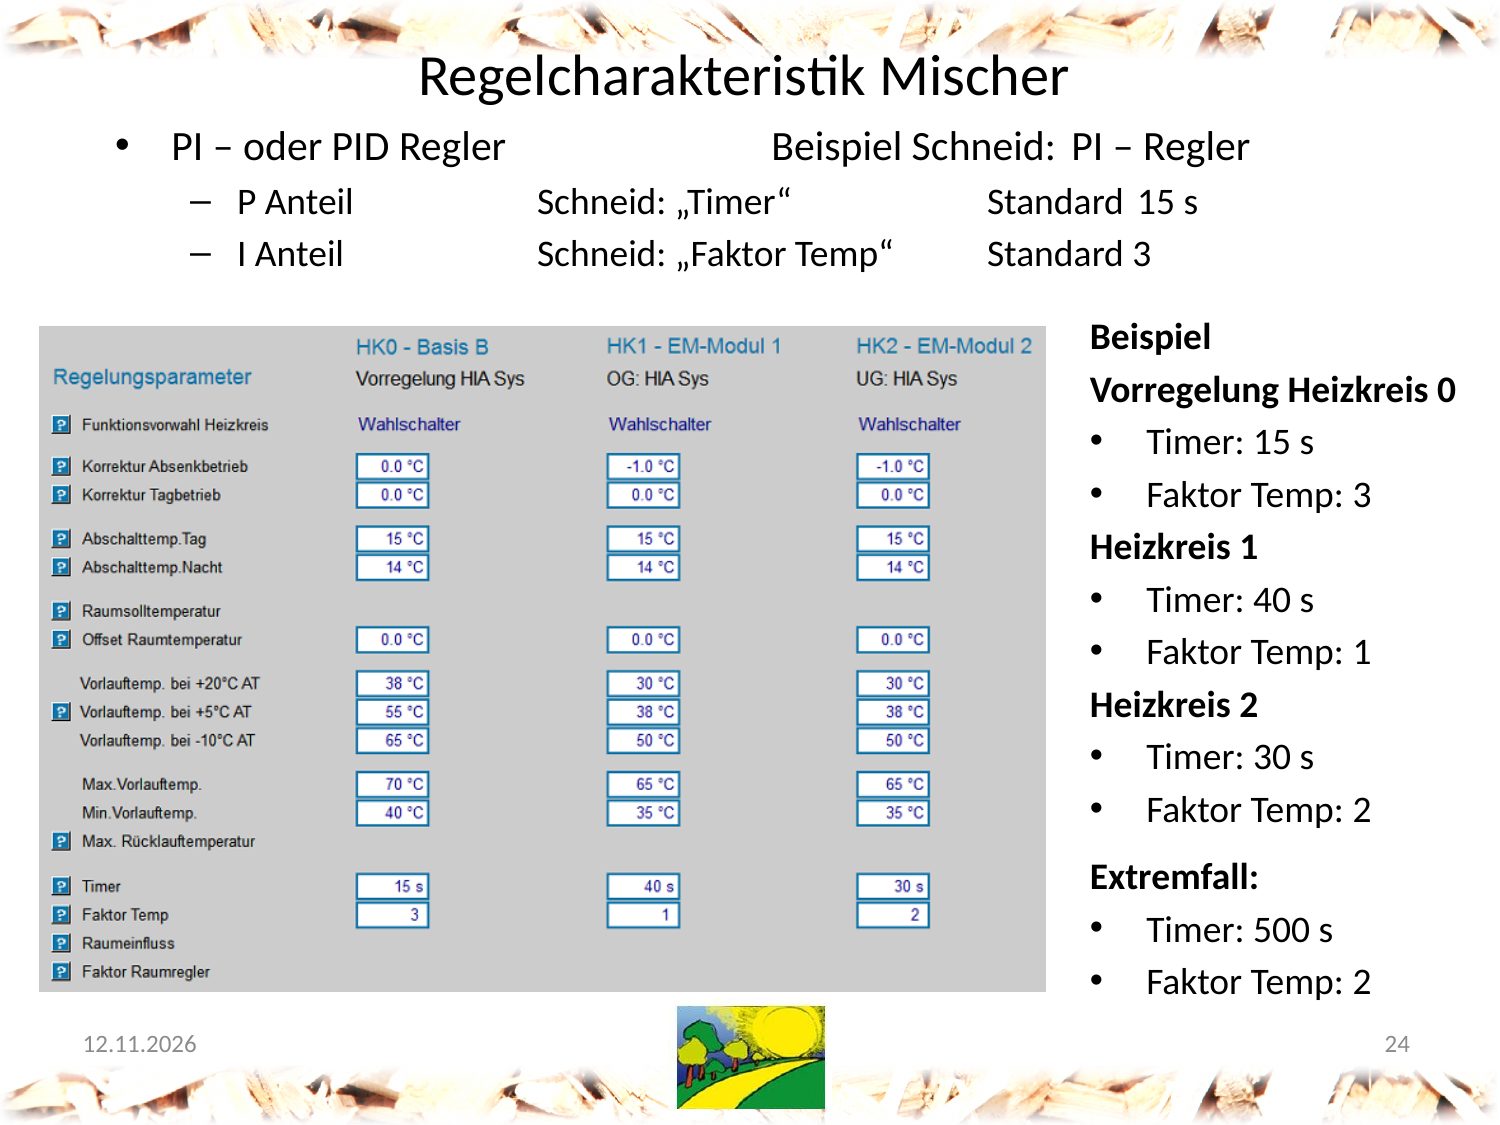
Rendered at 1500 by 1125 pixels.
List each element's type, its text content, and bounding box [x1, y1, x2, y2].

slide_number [1420, 23, 1476, 36]
list Beispiel Vorregelung Heizkreis 0 Timer: 15 s Faktor Temp: 3 Heizkreis 1 Timer: 40 s Faktor Temp: 1 Heizkreis 2 Timer: 30 s Faktor Temp: 2 Extremfall: Timer: 500 s Faktor Temp: 2 [1074, 304, 1478, 1035]
picture [39, 326, 1046, 992]
slide_number 24 [1074, 1012, 1425, 1073]
title Regelcharakteristik Mischer [69, 23, 1420, 121]
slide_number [67, 1012, 418, 1073]
text_box PI – oder PID Regler Beispiel Schneid: PI – Regler P Anteil Schneid: „Timer“ Standard 15 s I Anteil Schneid: „Faktor Temp“ Standard 3 [100, 111, 1388, 305]
picture [31, 998, 1466, 1109]
